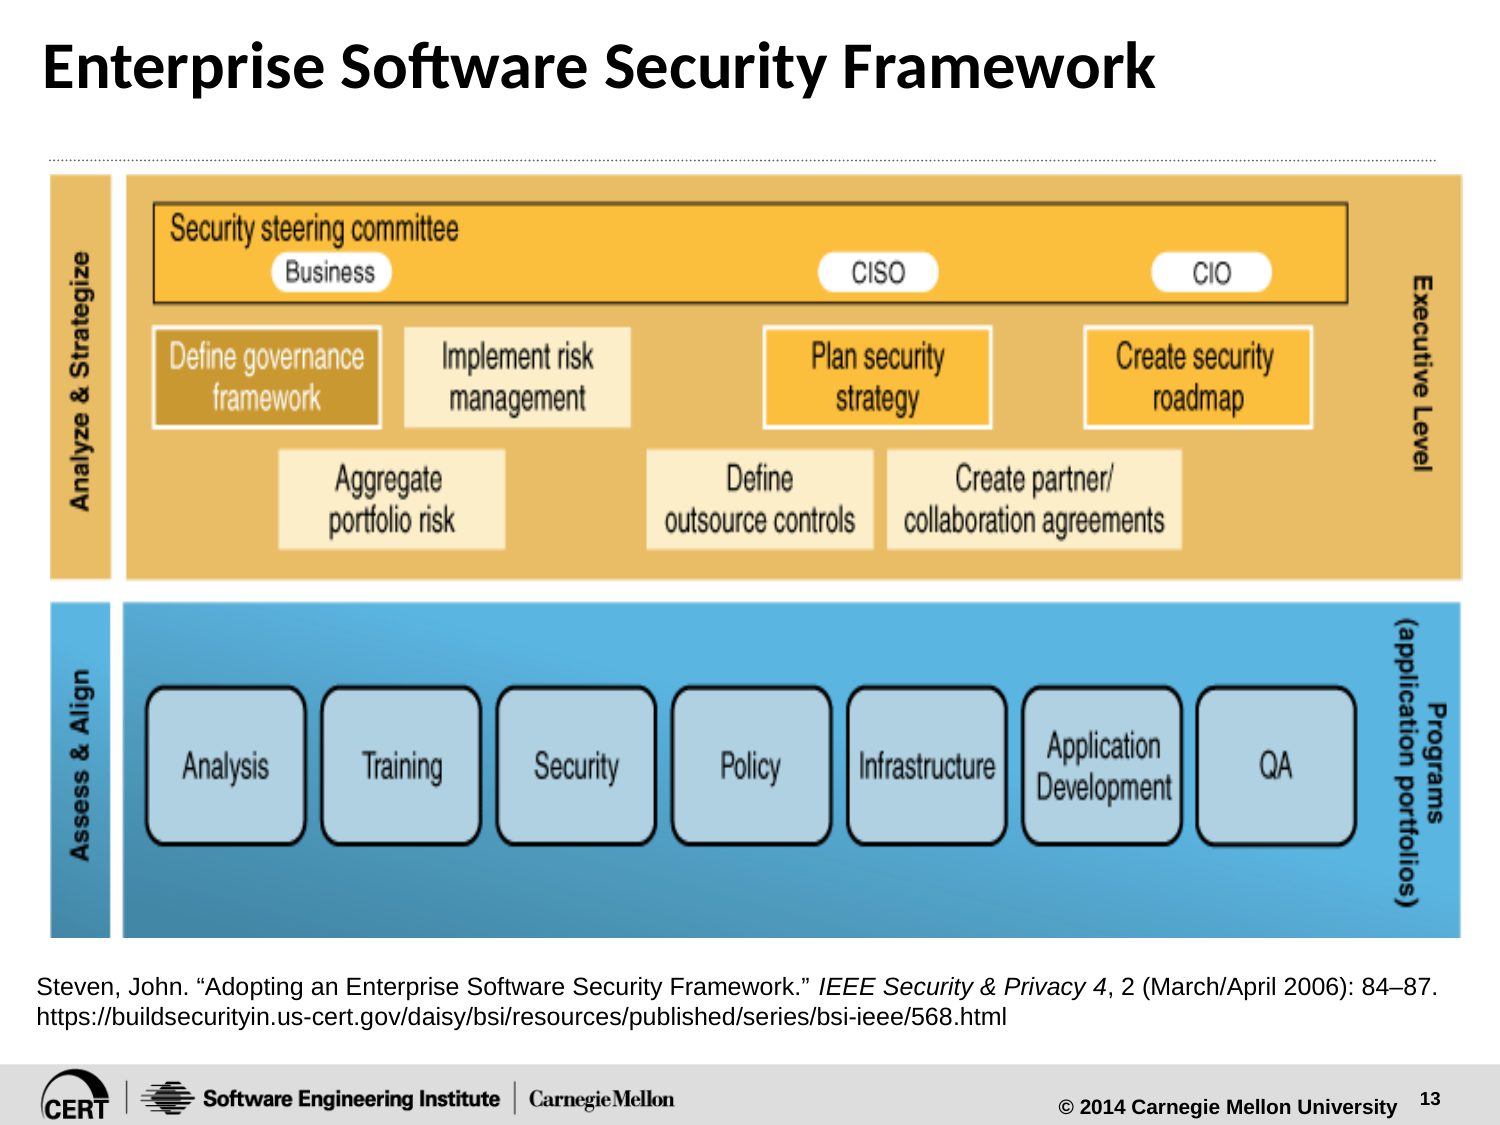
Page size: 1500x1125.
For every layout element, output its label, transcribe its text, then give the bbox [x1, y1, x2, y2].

picture [49, 174, 1463, 938]
list [49, 199, 1500, 1038]
title Enterprise Software Security Framework [42, 37, 1434, 155]
text_box Steven, John. “Adopting an Enterprise Software Security Framework.” IEEE Security & Privacy 4, 2 (March/April 2006): 84–87. https://buildsecurityin.us-cert.gov/daisy/bsi/resources/published/series/bsi-ieee/568.html [21, 962, 1462, 1038]
picture [24, 1065, 688, 1125]
